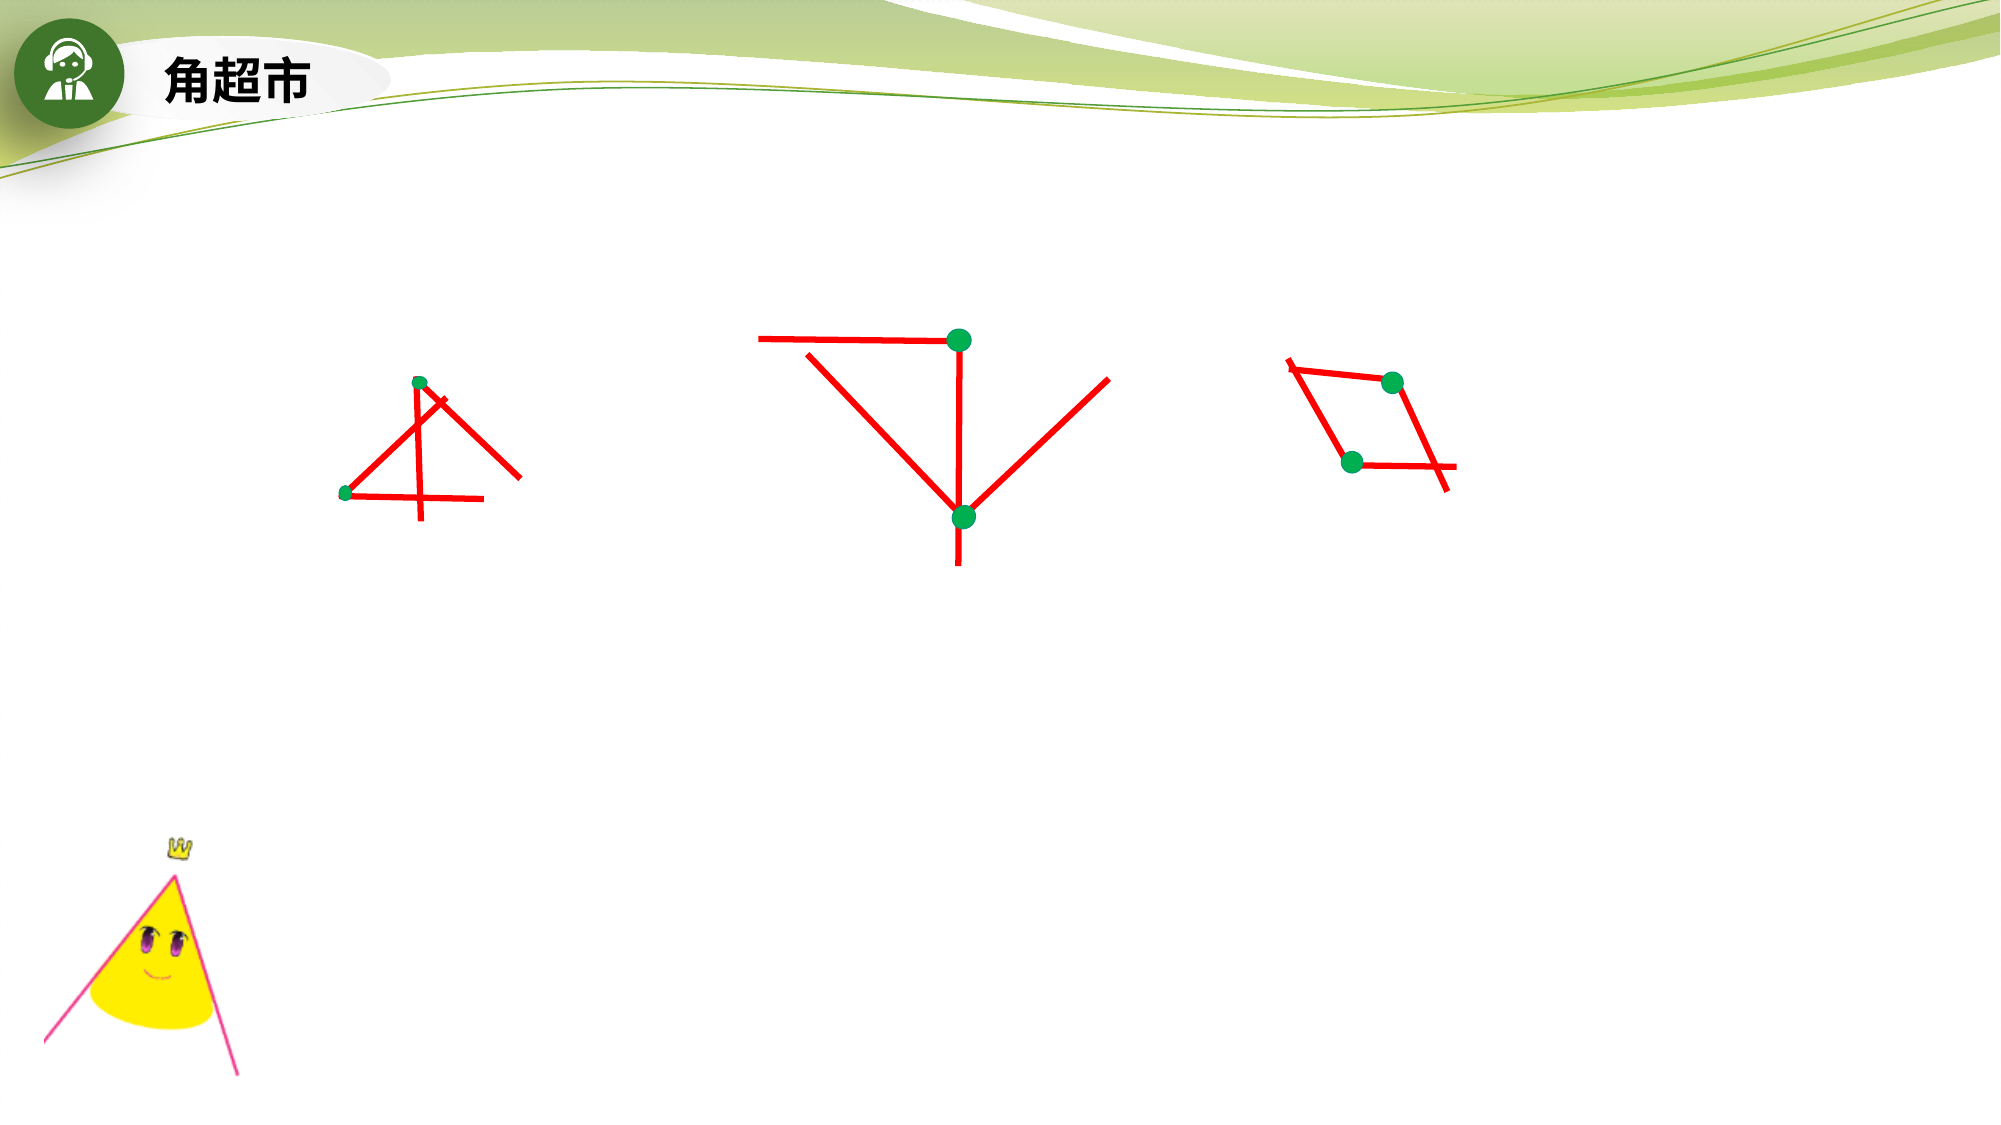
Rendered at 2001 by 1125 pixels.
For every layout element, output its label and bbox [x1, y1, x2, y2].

picture [44, 836, 254, 1095]
text_box [13, 17, 111, 130]
text_box [50, 35, 396, 121]
text_box [1283, 370, 1453, 485]
text_box [1287, 358, 1457, 473]
text_box [44, 53, 50, 71]
text_box [758, 328, 971, 567]
text_box [44, 87, 50, 100]
text_box [850, 255, 1064, 494]
text_box [394, 394, 540, 499]
text_box [338, 397, 484, 501]
